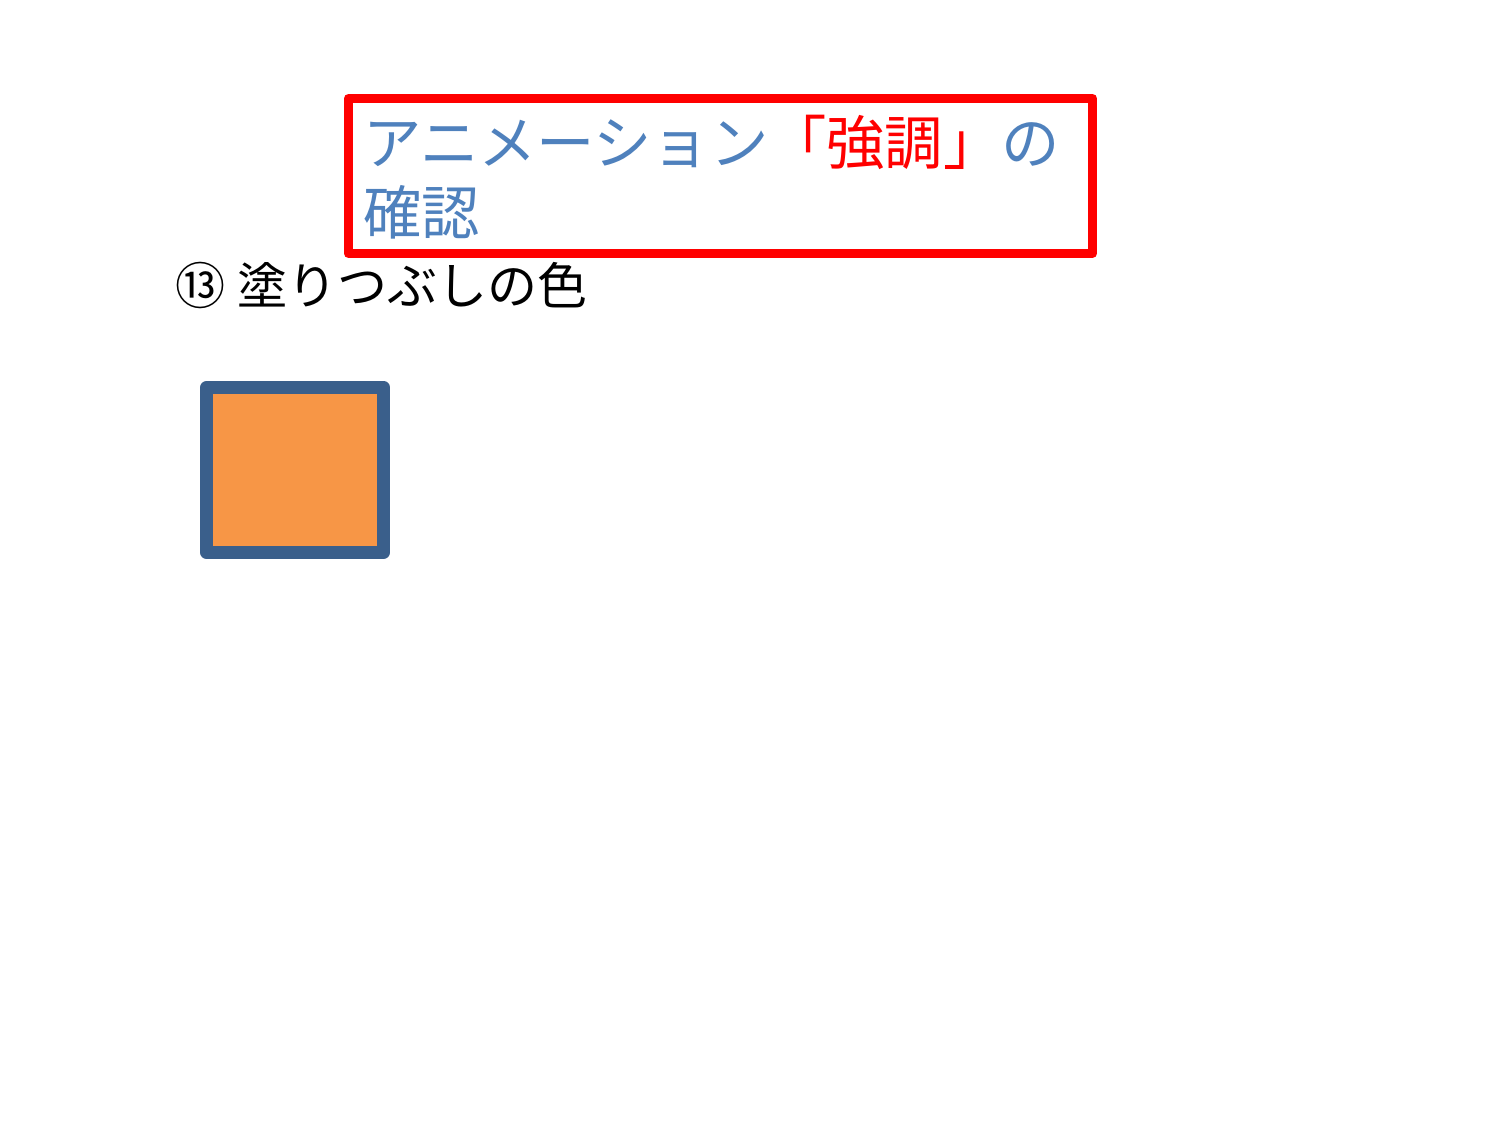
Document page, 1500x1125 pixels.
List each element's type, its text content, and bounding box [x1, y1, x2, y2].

text_box アニメーション「強調」の確認 [348, 98, 1093, 254]
text_box [204, 385, 386, 555]
text_box ⑬塗りつぶしの色 [160, 246, 609, 322]
